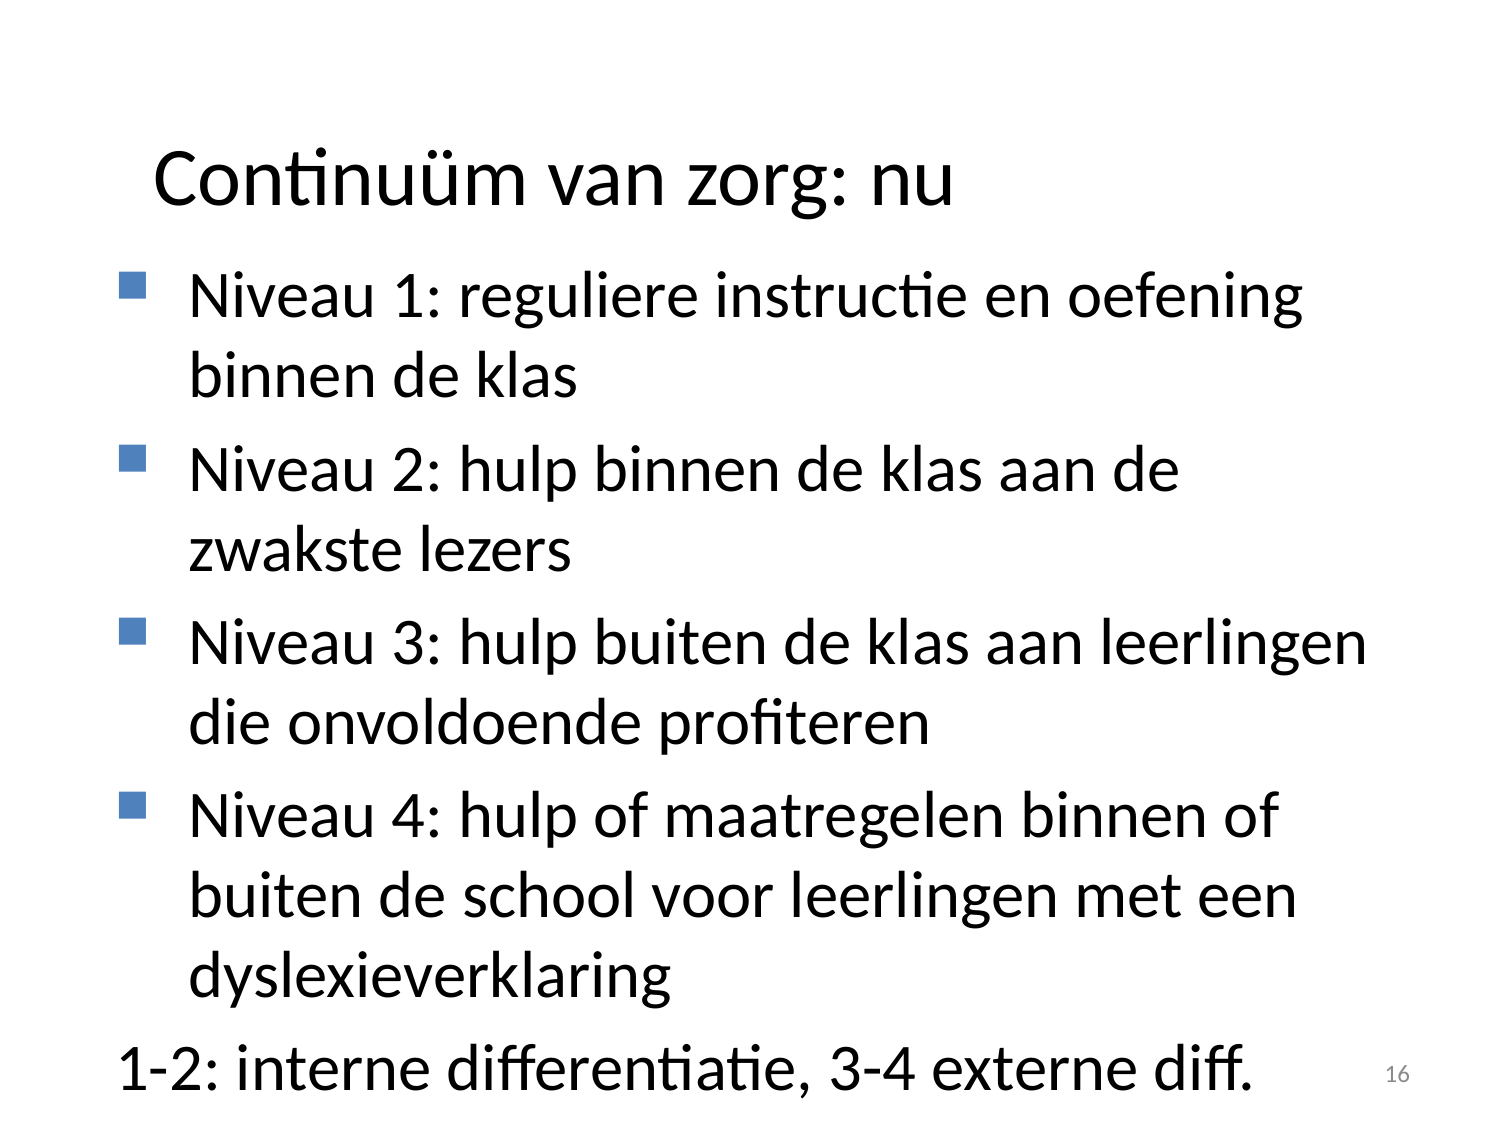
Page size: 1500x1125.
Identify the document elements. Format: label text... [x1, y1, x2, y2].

text_box Niveau 1: reguliere instructie en oefening binnen de klas Niveau 2: hulp binnen de klas aan de zwakste lezers Niveau 3: hulp buiten de klas aan leerlingen die onvoldoende profiteren Niveau 4: hulp of maatregelen binnen of buiten de school voor leerlingen met een dyslexieverklaring 1-2: interne differentiatie, 3-4 externe diff. [100, 243, 1424, 634]
slide_number 16 [1074, 1042, 1425, 1103]
text_box Continuüm van zorg: nu [138, 78, 1489, 266]
